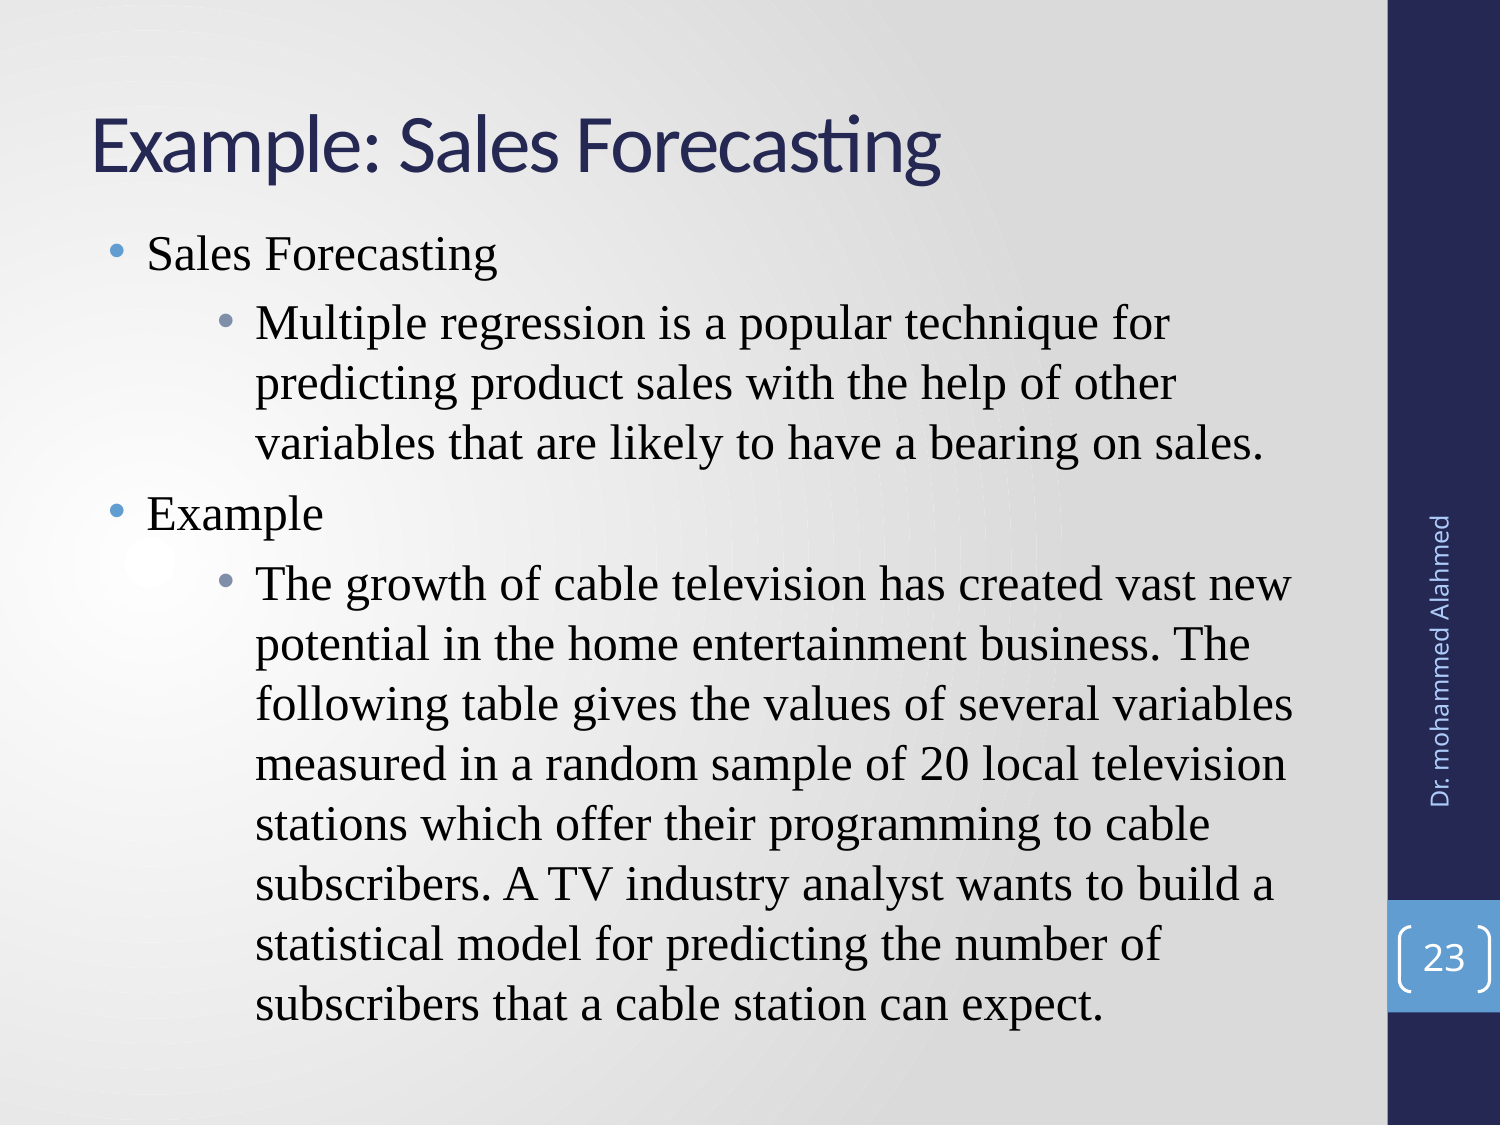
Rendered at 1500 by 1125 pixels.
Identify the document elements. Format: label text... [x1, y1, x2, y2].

slide_number 23 [1397, 925, 1492, 994]
list Sales Forecasting Multiple regression is a popular technique for predicting product sales with the help of other variables that are likely to have a bearing on sales. Example The growth of cable television has created vast new potential in the home entertainment business. The following table gives the values of several variables measured in a random sample of 20 local television stations which offer their programming to cable subscribers. A TV industry analyst wants to build a statistical model for predicting the number of subscribers that a cable station can expect. [75, 212, 1325, 1000]
title Example: Sales Forecasting [75, 45, 1325, 212]
footer Dr. mohammed Alahmed [1408, 500, 1469, 889]
